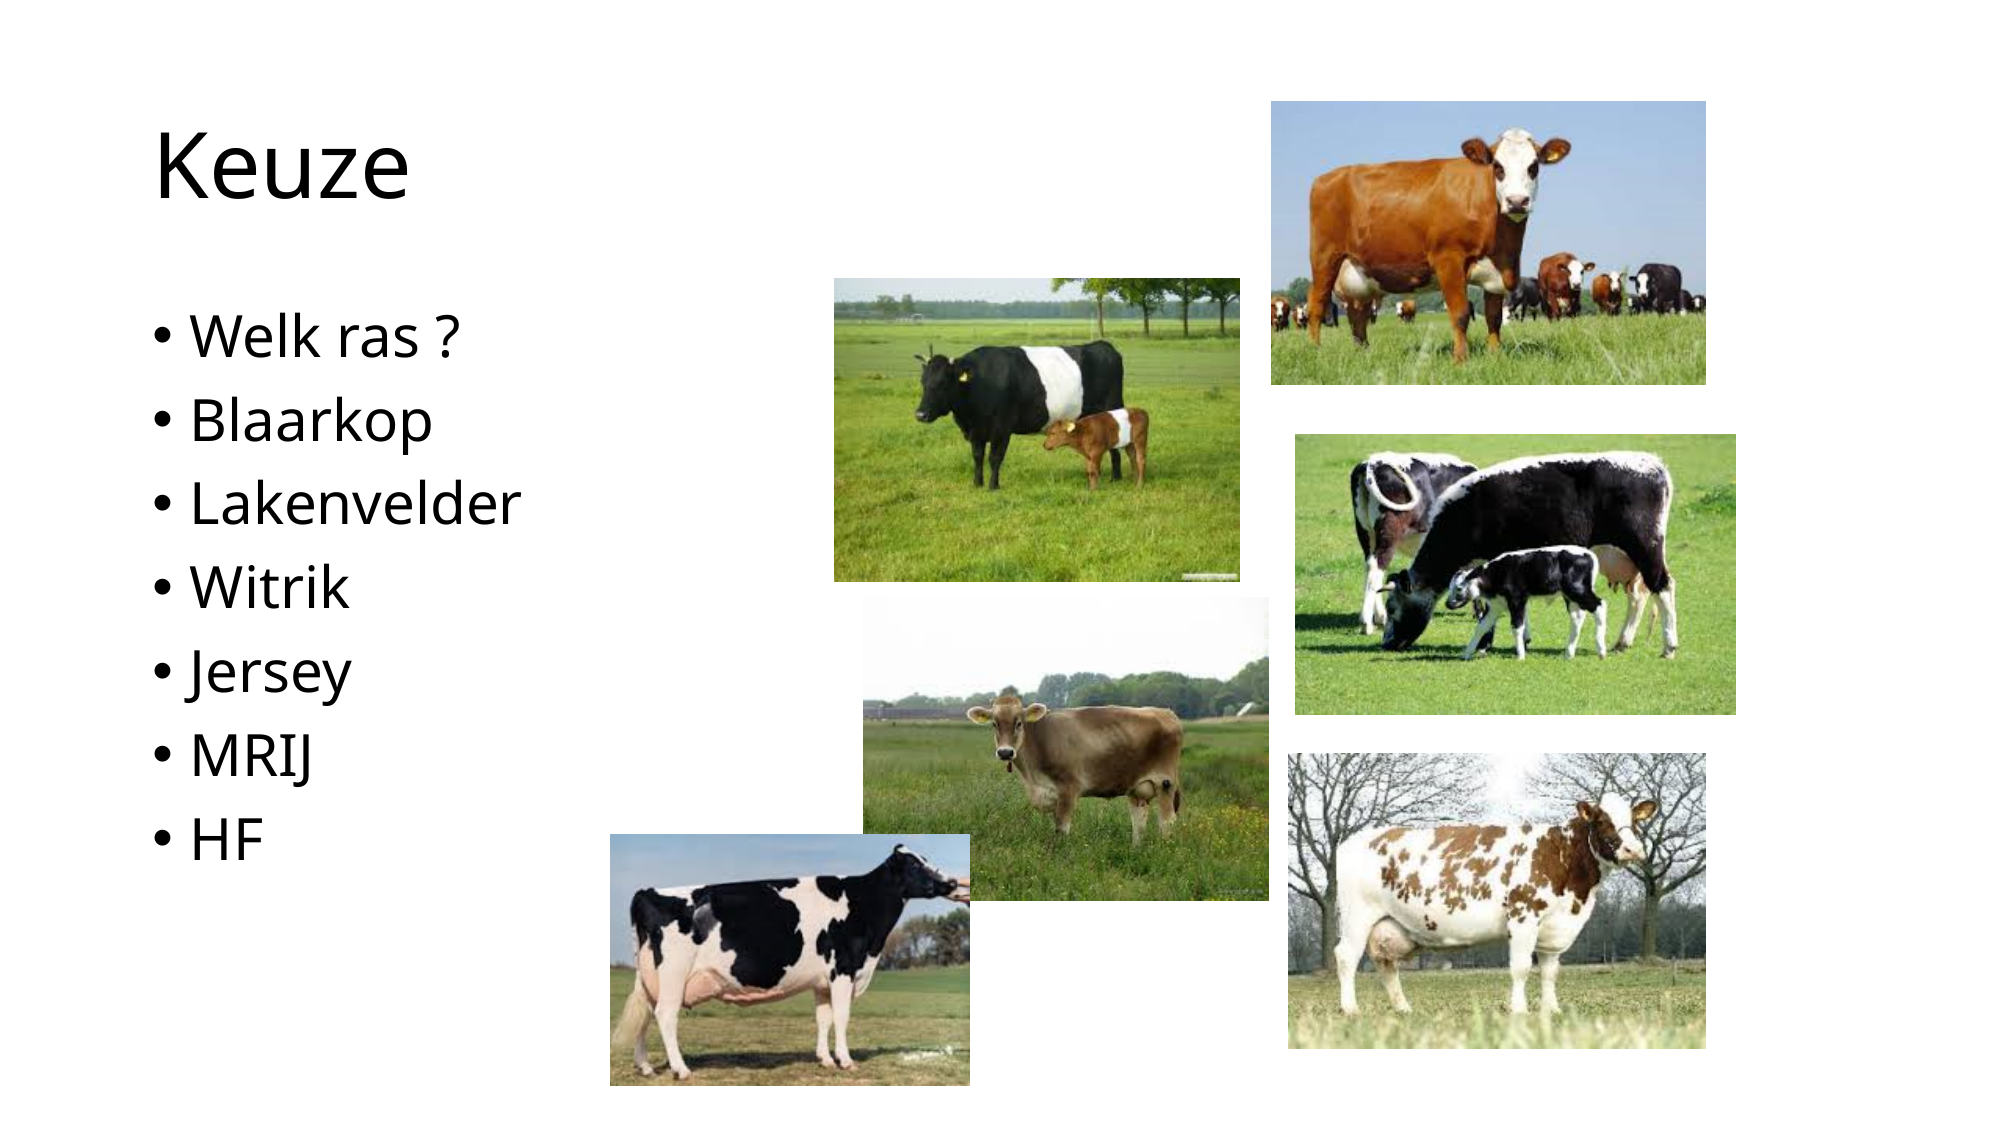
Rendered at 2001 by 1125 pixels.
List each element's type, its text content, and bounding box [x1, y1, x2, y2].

picture [1288, 753, 1706, 1049]
picture [834, 278, 1240, 583]
title Keuze [137, 59, 1863, 278]
list Welk ras ? Blaarkop Lakenvelder Witrik Jersey MRIJ HF [137, 299, 1863, 1014]
picture [1271, 101, 1707, 385]
picture [610, 597, 1269, 1086]
picture [1295, 434, 1736, 715]
